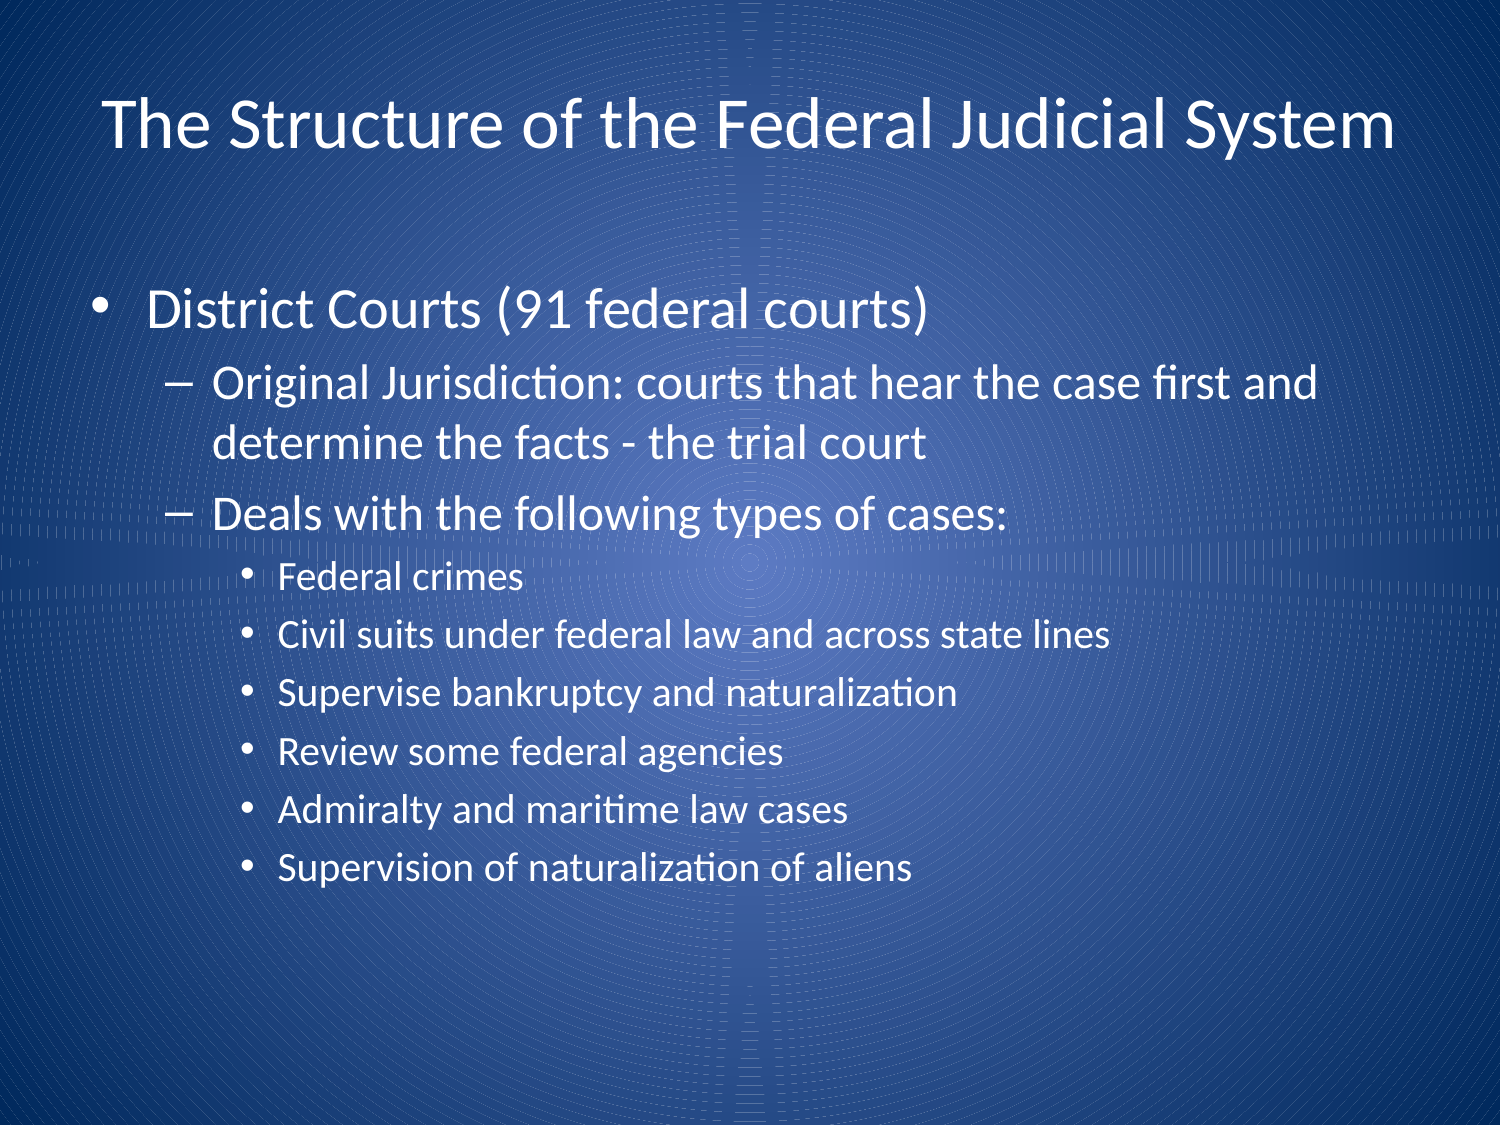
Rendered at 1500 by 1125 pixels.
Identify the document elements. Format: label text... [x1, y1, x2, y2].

list District Courts (91 federal courts) Original Jurisdiction: courts that hear the case first and determine the facts - the trial court Deals with the following types of cases: Federal crimes Civil suits under federal law and across state lines Supervise bankruptcy and naturalization Review some federal agencies Admiralty and maritime law cases Supervision of naturalization of aliens [75, 262, 1425, 1005]
title The Structure of the Federal Judicial System [75, 24, 1425, 213]
